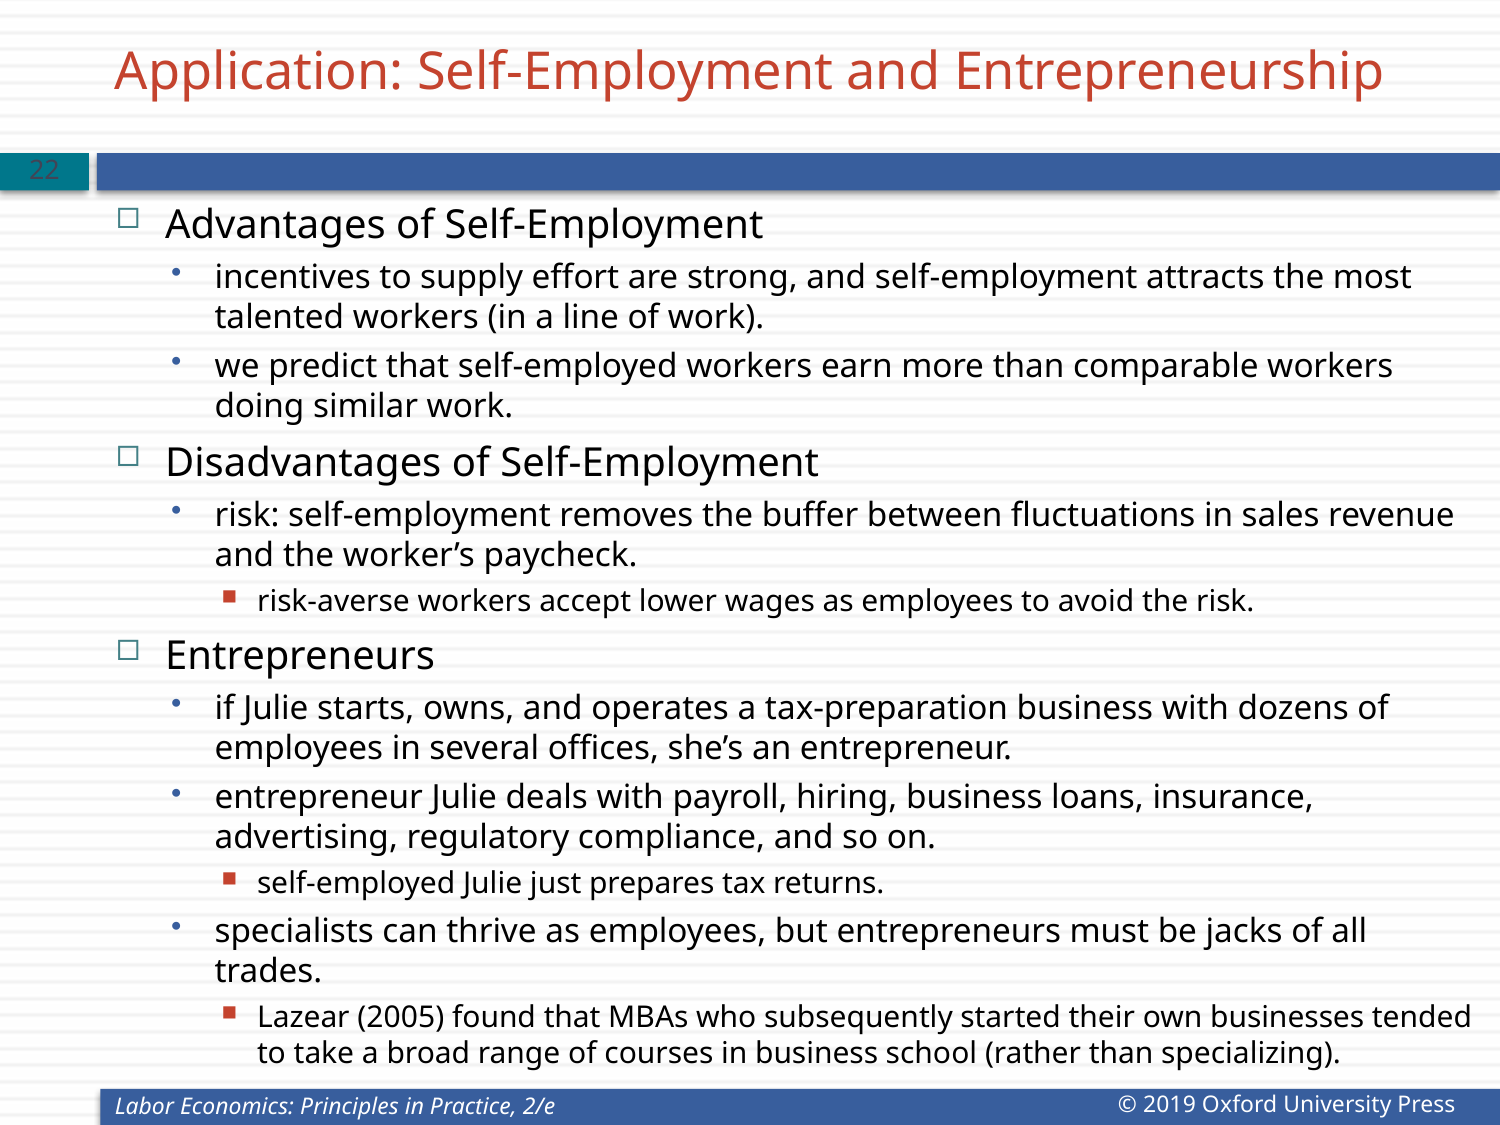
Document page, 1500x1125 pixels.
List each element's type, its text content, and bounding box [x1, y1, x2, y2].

list Advantages of Self-Employment incentives to supply effort are strong, and self-employment attracts the most talented workers (in a line of work). we predict that self-employed workers earn more than comparable workers doing similar work. Disadvantages of Self-Employment risk: self-employment removes the buffer between fluctuations in sales revenue and the worker’s paycheck. risk-averse workers accept lower wages as employees to avoid the risk. Entrepreneurs if Julie starts, owns, and operates a tax-preparation business with dozens of employees in several offices, she’s an entrepreneur. entrepreneur Julie deals with payroll, hiring, business loans, insurance, advertising, regulatory compliance, and so on. self-employed Julie just prepares tax returns. specialists can thrive as employees, but entrepreneurs must be jacks of all trades. Lazear (2005) found that MBAs who subsequently started their own businesses tended to take a broad range of courses in business school (rather than specializing). [101, 190, 1500, 1084]
slide_number Labor Economics: Principles in Practice, 2/e [99, 1090, 745, 1125]
title Application: Self-Employment and Entrepreneurship [99, 1, 1472, 136]
slide_number 21 [0, 153, 89, 191]
footer © 2019 Oxford University Press [825, 1090, 1471, 1125]
